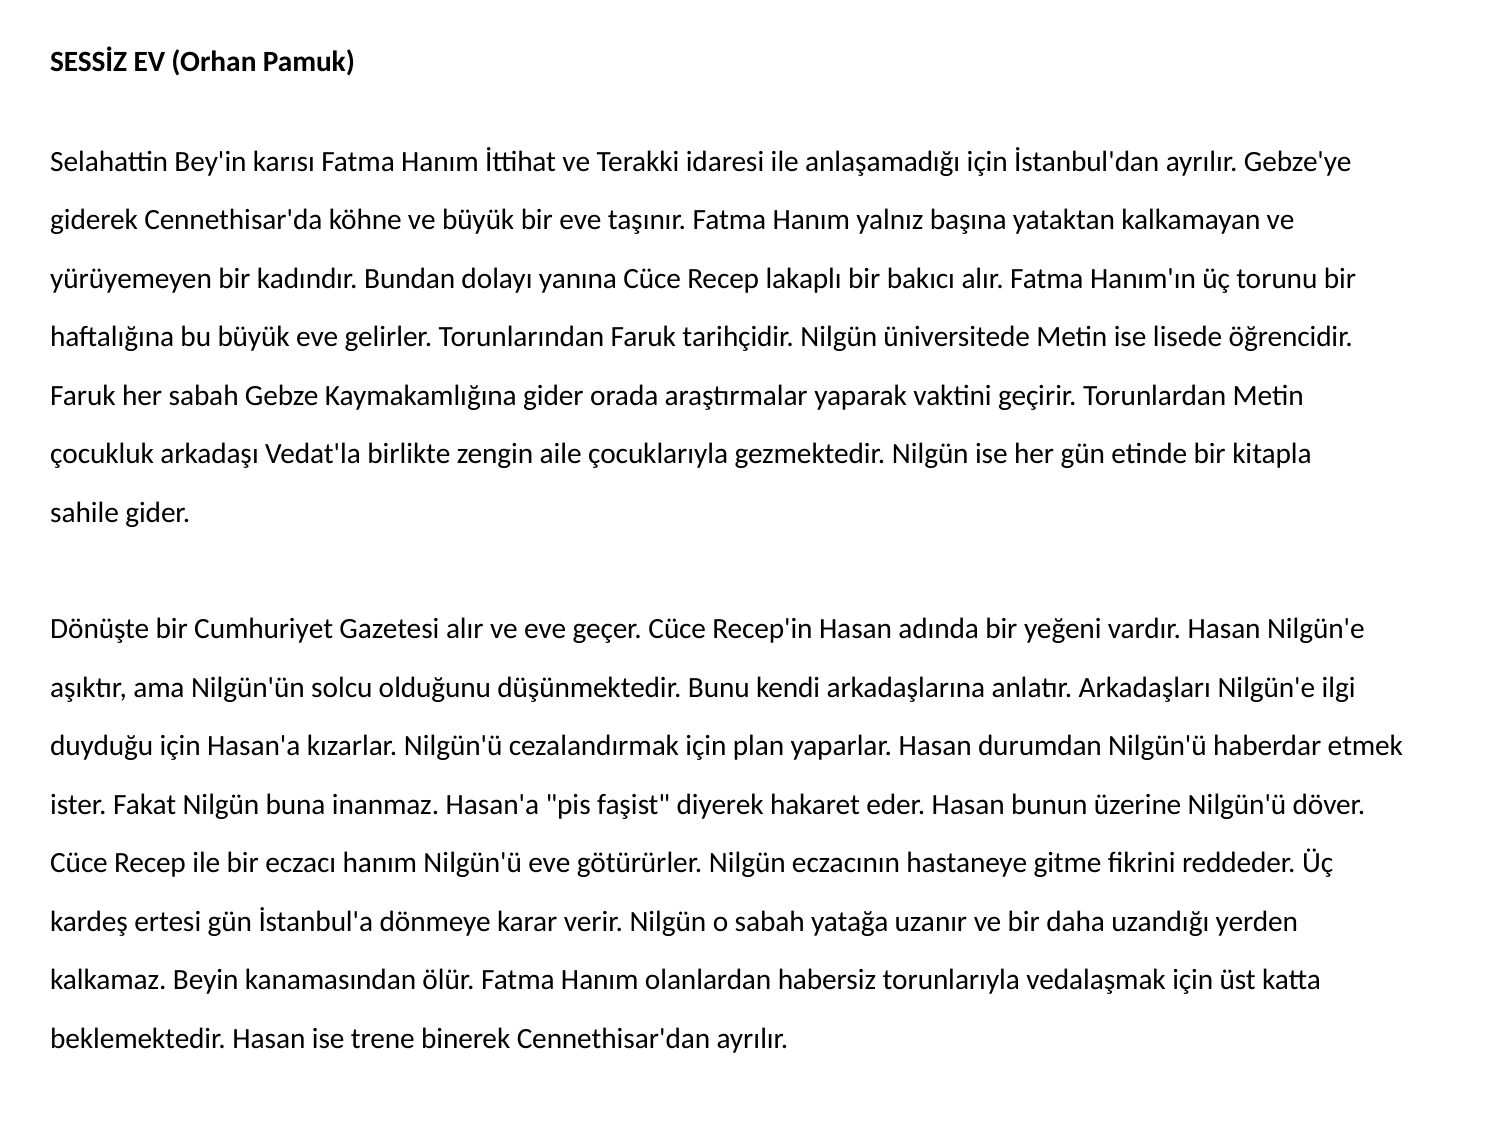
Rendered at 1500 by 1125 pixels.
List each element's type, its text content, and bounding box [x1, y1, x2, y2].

list SESSİZ EV (Orhan Pamuk) Selahattin Bey'in karısı Fatma Hanım İttihat ve Terakki idaresi ile anlaşamadığı için İstanbul'dan ayrılır. Gebze'ye giderek Cennethisar'da köhne ve büyük bir eve taşınır. Fatma Hanım yalnız başına yataktan kalkamayan ve yürüyemeyen bir kadındır. Bundan dolayı yanına Cüce Recep lakaplı bir bakıcı alır. Fatma Hanım'ın üç torunu bir haftalığına bu büyük eve gelirler. Torunlarından Faruk tarihçidir. Nilgün üniversitede Metin ise lisede öğrencidir. Faruk her sabah Gebze Kaymakamlığına gider orada araştırmalar yaparak vaktini geçirir. Torunlardan Metin çocukluk arkadaşı Vedat'la birlikte zengin aile çocuklarıyla gezmektedir. Nilgün ise her gün etinde bir kitapla sahile gider. Dönüşte bir Cumhuriyet Gazetesi alır ve eve geçer. Cüce Recep'in Hasan adında bir yeğeni vardır. Hasan Nilgün'e aşıktır, ama Nilgün'ün solcu olduğunu düşünmektedir. Bunu kendi arkadaşlarına anlatır. Arkadaşları Nilgün'e ilgi duyduğu için Hasan'a kızarlar. Nilgün'ü cezalandırmak için plan yaparlar. Hasan durumdan Nilgün'ü haberdar etmek ister. Fakat Nilgün buna inanmaz. Hasan'a "pis faşist" diyerek hakaret eder. Hasan bunun üzerine Nilgün'ü döver. Cüce Recep ile bir eczacı hanım Nilgün'ü eve götürürler. Nilgün eczacının hastaneye gitme fikrini reddeder. Üç kardeş ertesi gün İstanbul'a dönmeye karar verir. Nilgün o sabah yatağa uzanır ve bir daha uzandığı yerden kalkamaz. Beyin kanamasından ölür. Fatma Hanım olanlardan habersiz torunlarıyla vedalaşmak için üst katta beklemektedir. Hasan ise trene binerek Cennethisar'dan ayrılır. [35, 35, 1425, 1090]
